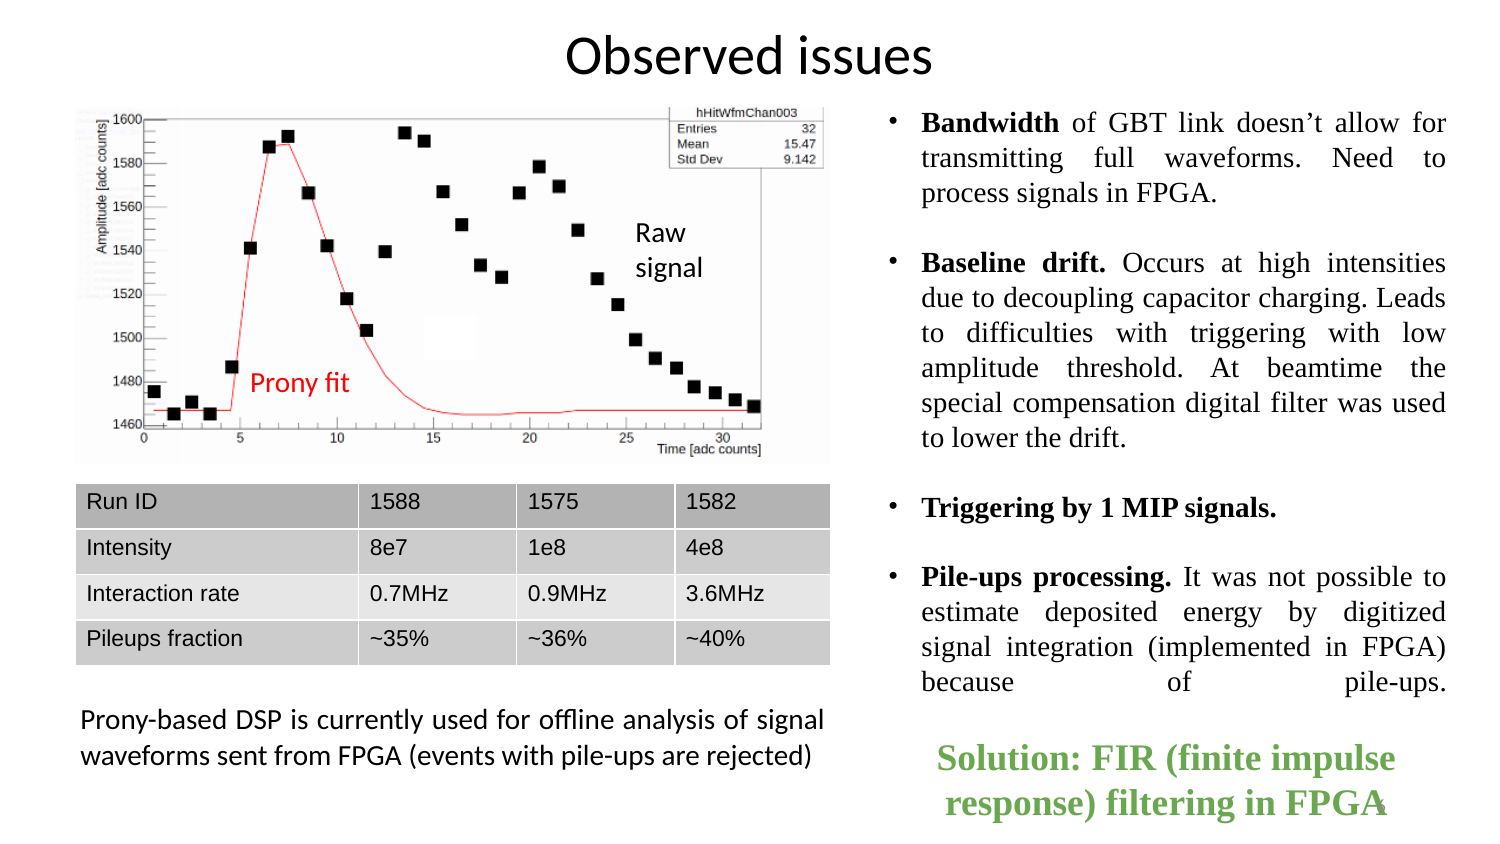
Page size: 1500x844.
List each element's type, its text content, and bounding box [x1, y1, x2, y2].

table_header Run ID [76, 484, 358, 528]
table_cell ~40% [676, 621, 830, 665]
table_cell 0.9MHz [517, 575, 674, 619]
slide_number ‹#› [1059, 782, 1397, 827]
table_cell 4e8 [676, 530, 830, 574]
table_cell 1e8 [517, 530, 674, 574]
table_cell ~36% [517, 621, 674, 665]
table_cell 8e7 [359, 530, 516, 574]
text_box Prony-based DSP is currently used for offline analysis of signal waveforms sent from FPGA (events with pile-ups are rejected) [65, 685, 841, 786]
text_box Bandwidth of GBT link doesn’t allow for transmitting full waveforms. Need to process signals in FPGA. Baseline drift. Occurs at high intensities due to decoupling capacitor charging. Leads to difficulties with triggering with low amplitude threshold. At beamtime the special compensation digital filter was used to lower the drift. Triggering by 1 MIP signals. Pile-ups processing. It was not possible to estimate deposited energy by digitized signal integration (implemented in FPGA) because of pile-ups. Solution: FIR (finite impulse response) filtering in FPGA [874, 97, 1459, 829]
table_header 1582 [676, 484, 830, 528]
table_header 1588 [359, 484, 516, 528]
table_cell 3.6MHz [676, 575, 830, 619]
picture [74, 107, 831, 464]
table_cell Pileups fraction [76, 621, 358, 665]
table_cell ~35% [359, 621, 516, 665]
text_box Observed issues [362, 12, 1138, 77]
table_cell Intensity [76, 530, 358, 574]
table_header 1575 [517, 484, 674, 528]
table_cell Interaction rate [76, 575, 358, 619]
table_cell 0.7MHz [359, 575, 516, 619]
